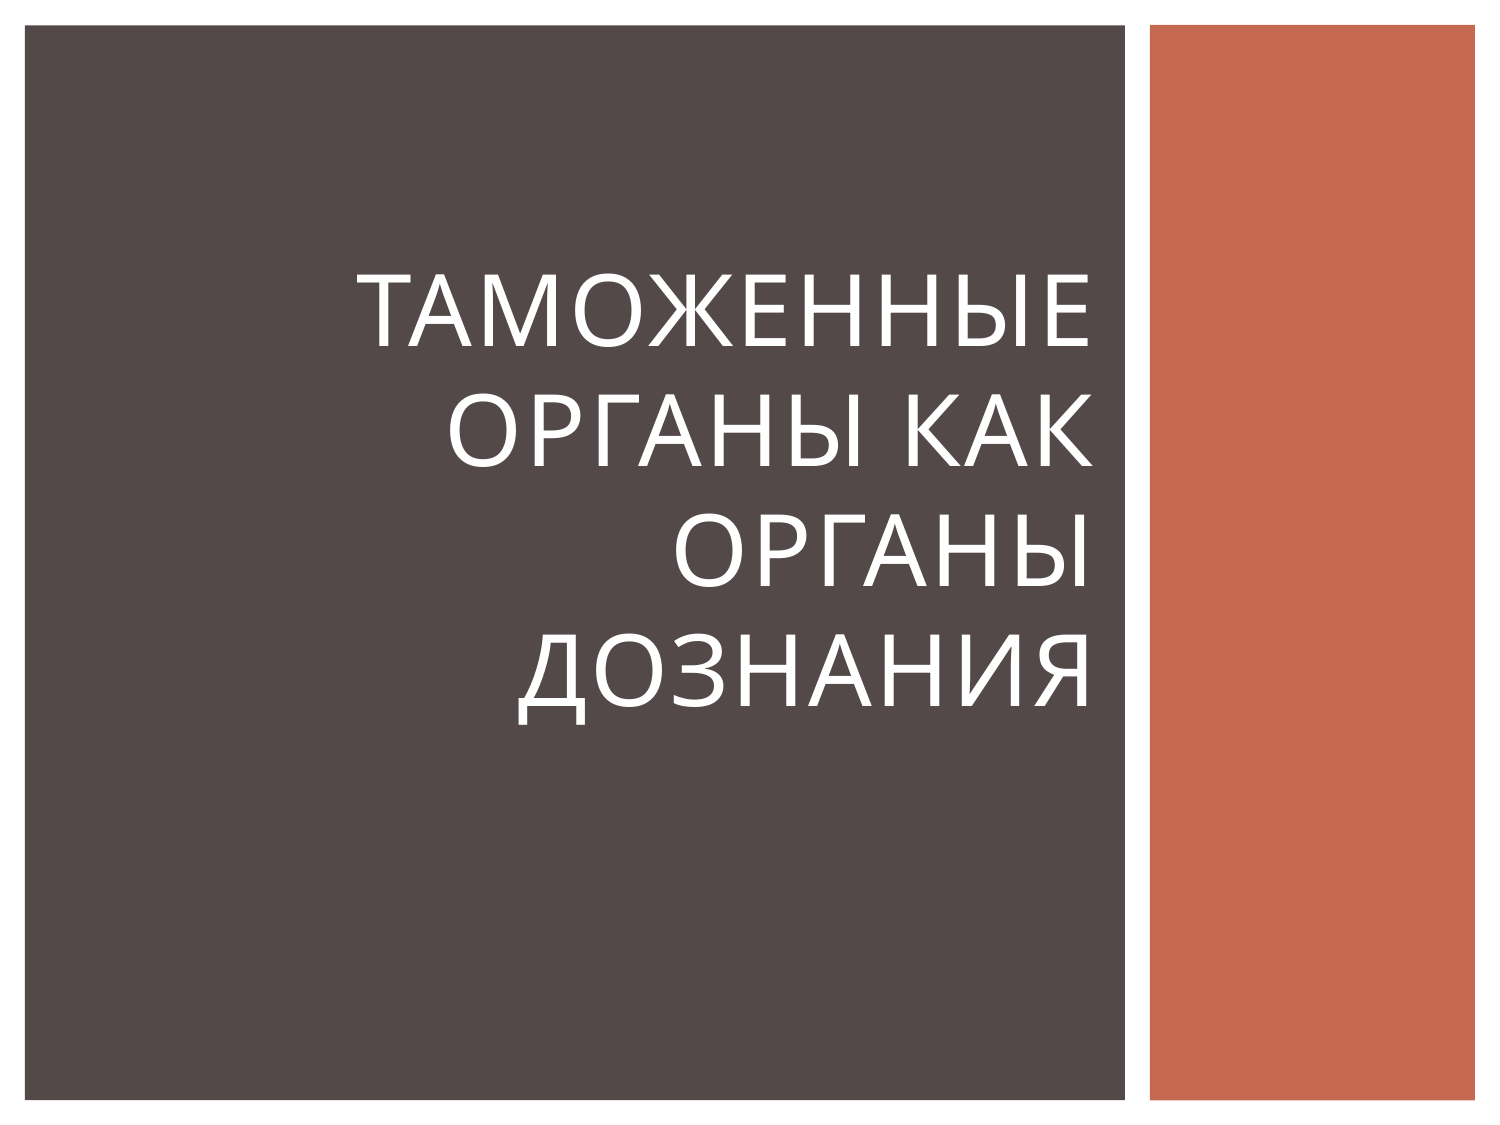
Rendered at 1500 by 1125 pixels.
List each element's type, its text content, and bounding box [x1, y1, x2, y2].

title Таможенные органы как органы дознания [75, 336, 1113, 637]
